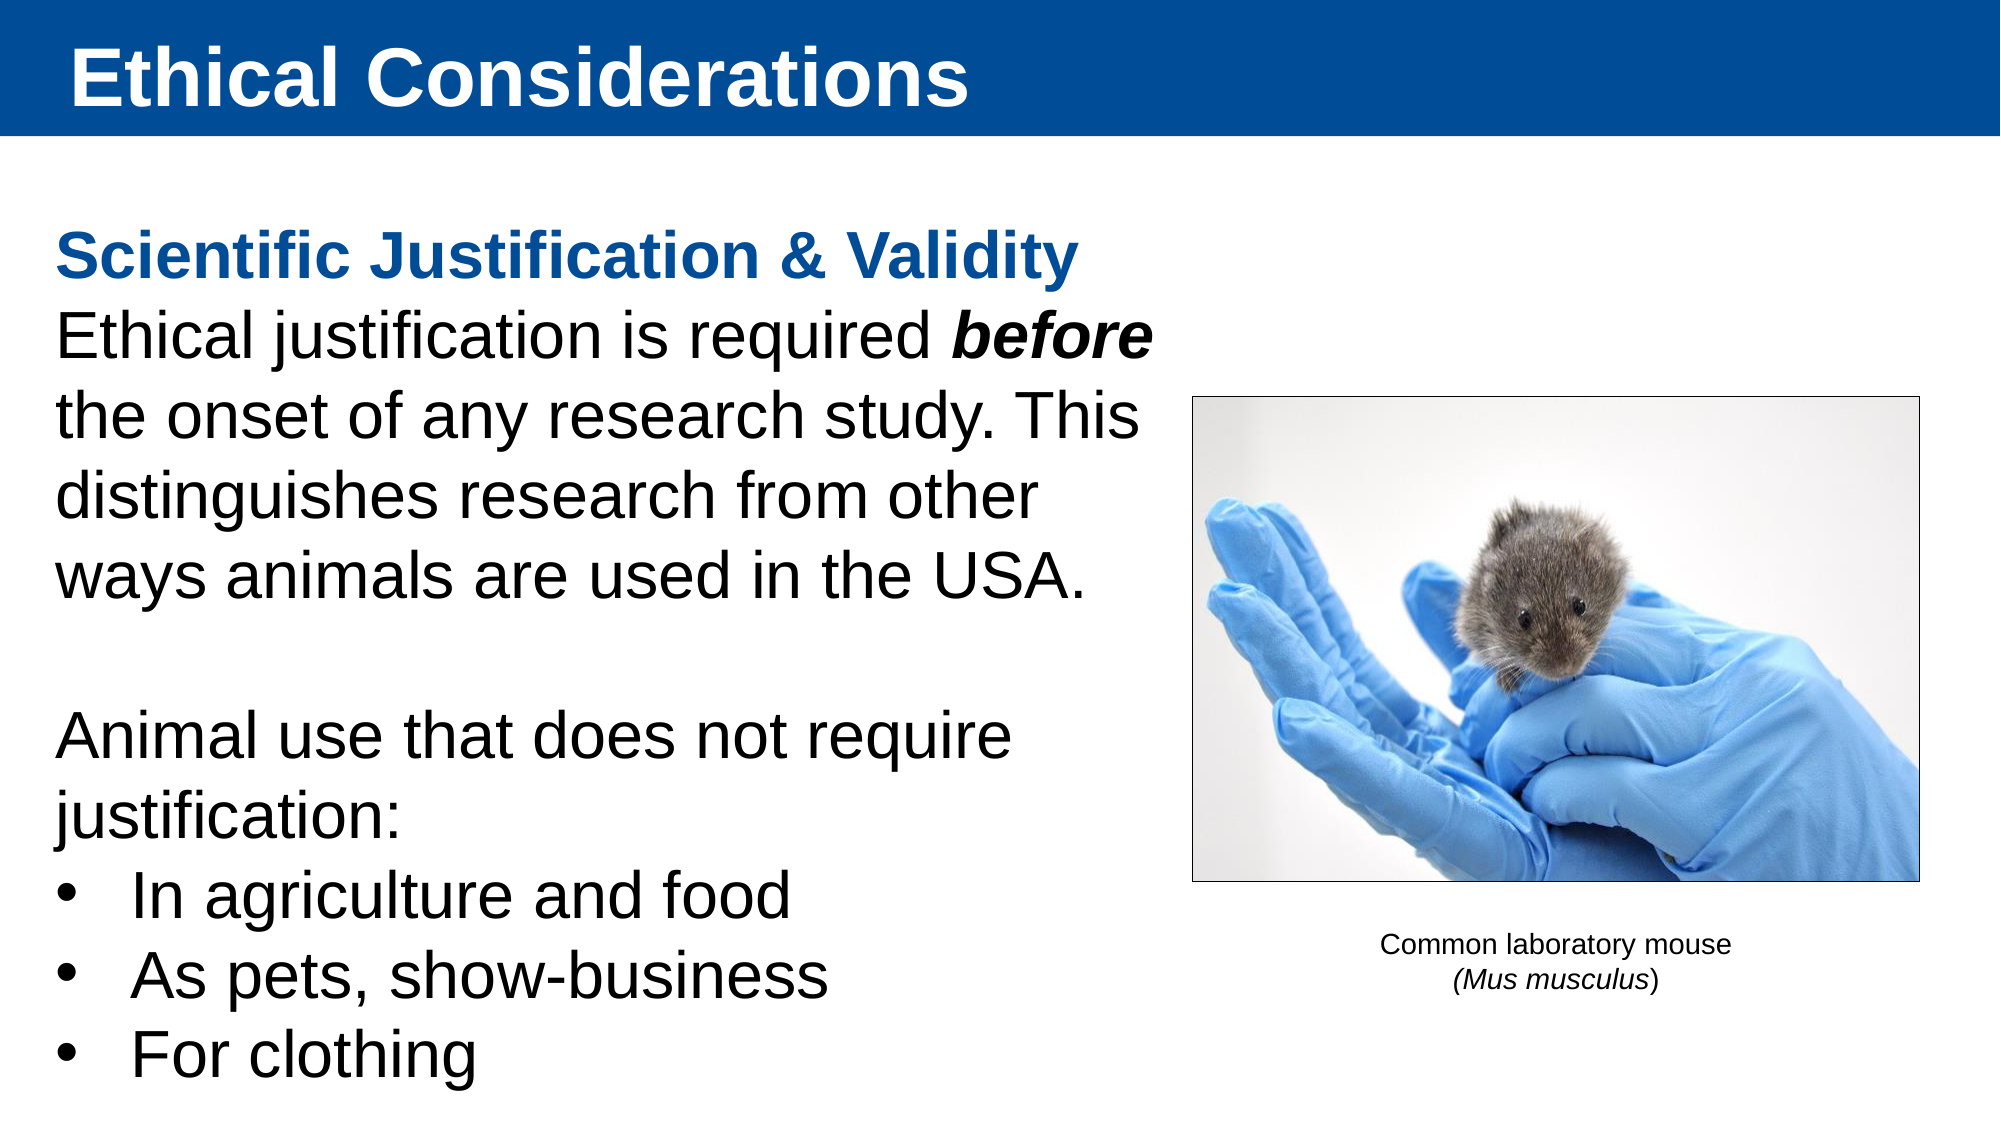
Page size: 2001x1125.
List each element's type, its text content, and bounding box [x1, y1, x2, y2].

picture [1192, 396, 1920, 882]
text_box [0, 0, 2000, 137]
text_box Common laboratory mouse (Mus musculus) [1202, 917, 1910, 1003]
title Ethical Considerations [40, 13, 1000, 133]
text_box Scientific Justification & Validity Ethical justification is required before the onset of any research study. This distinguishes research from other ways animals are used in the USA. Animal use that does not require justification: In agriculture and food As pets, show-business For clothing [40, 204, 1193, 1040]
